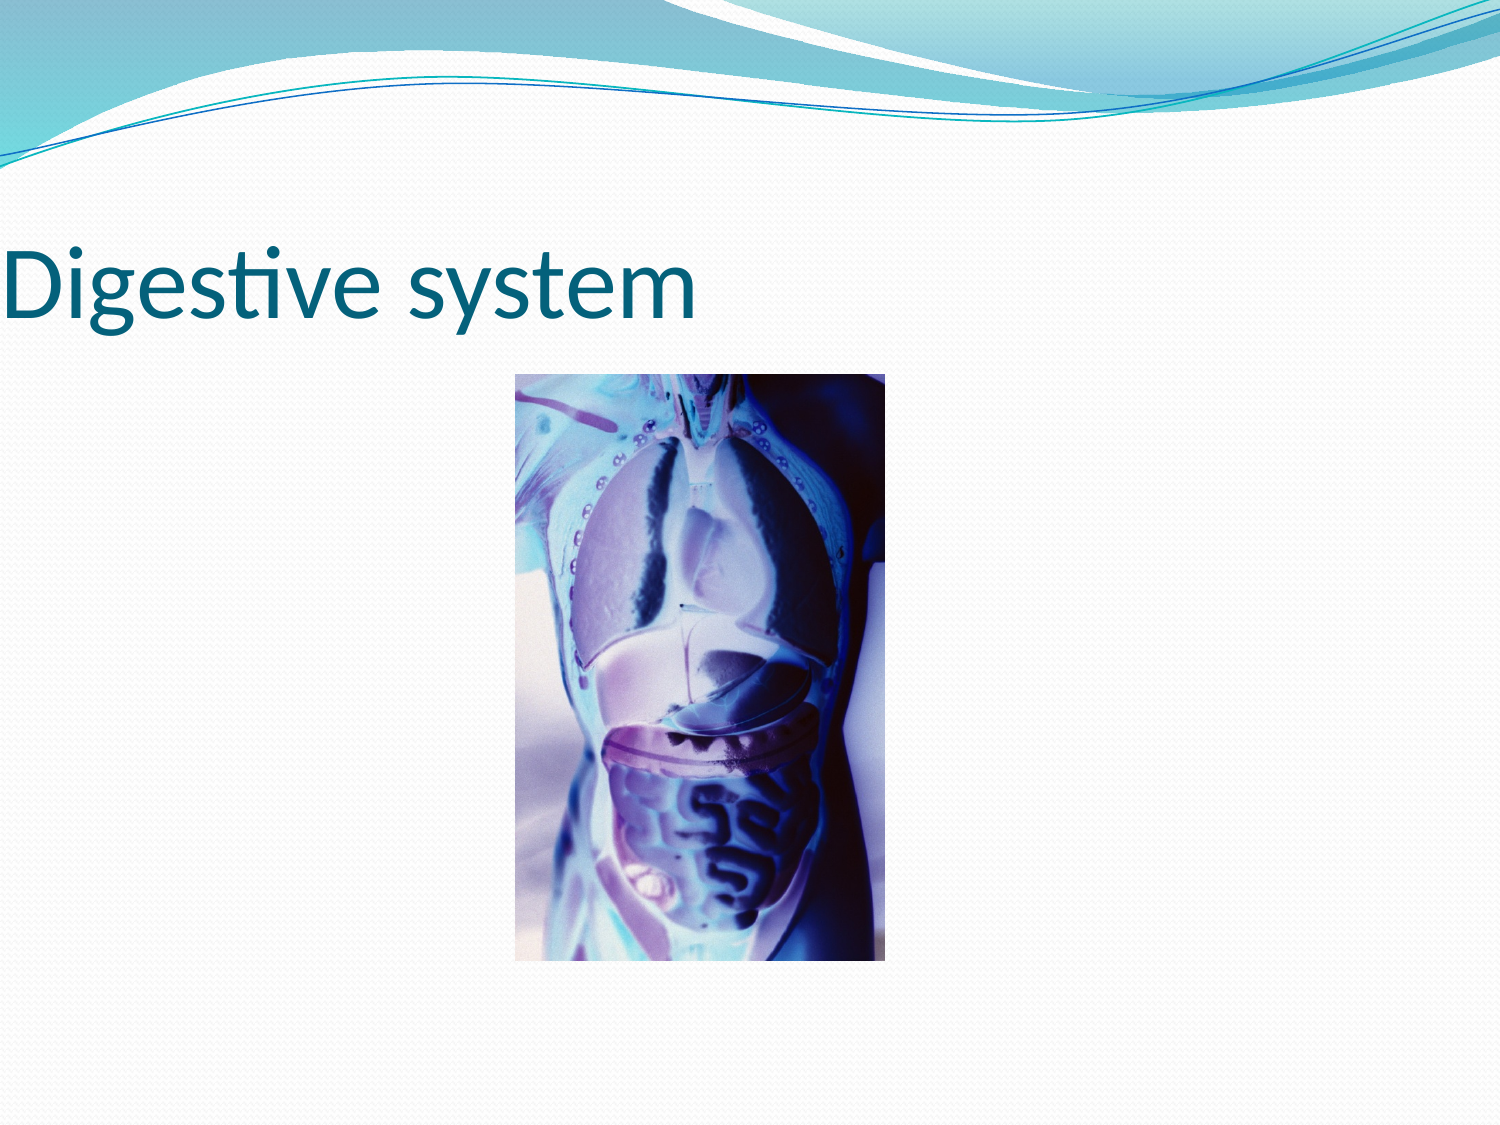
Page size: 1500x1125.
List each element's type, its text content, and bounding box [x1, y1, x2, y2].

picture [515, 374, 886, 962]
title Digestive system [0, 152, 1363, 340]
